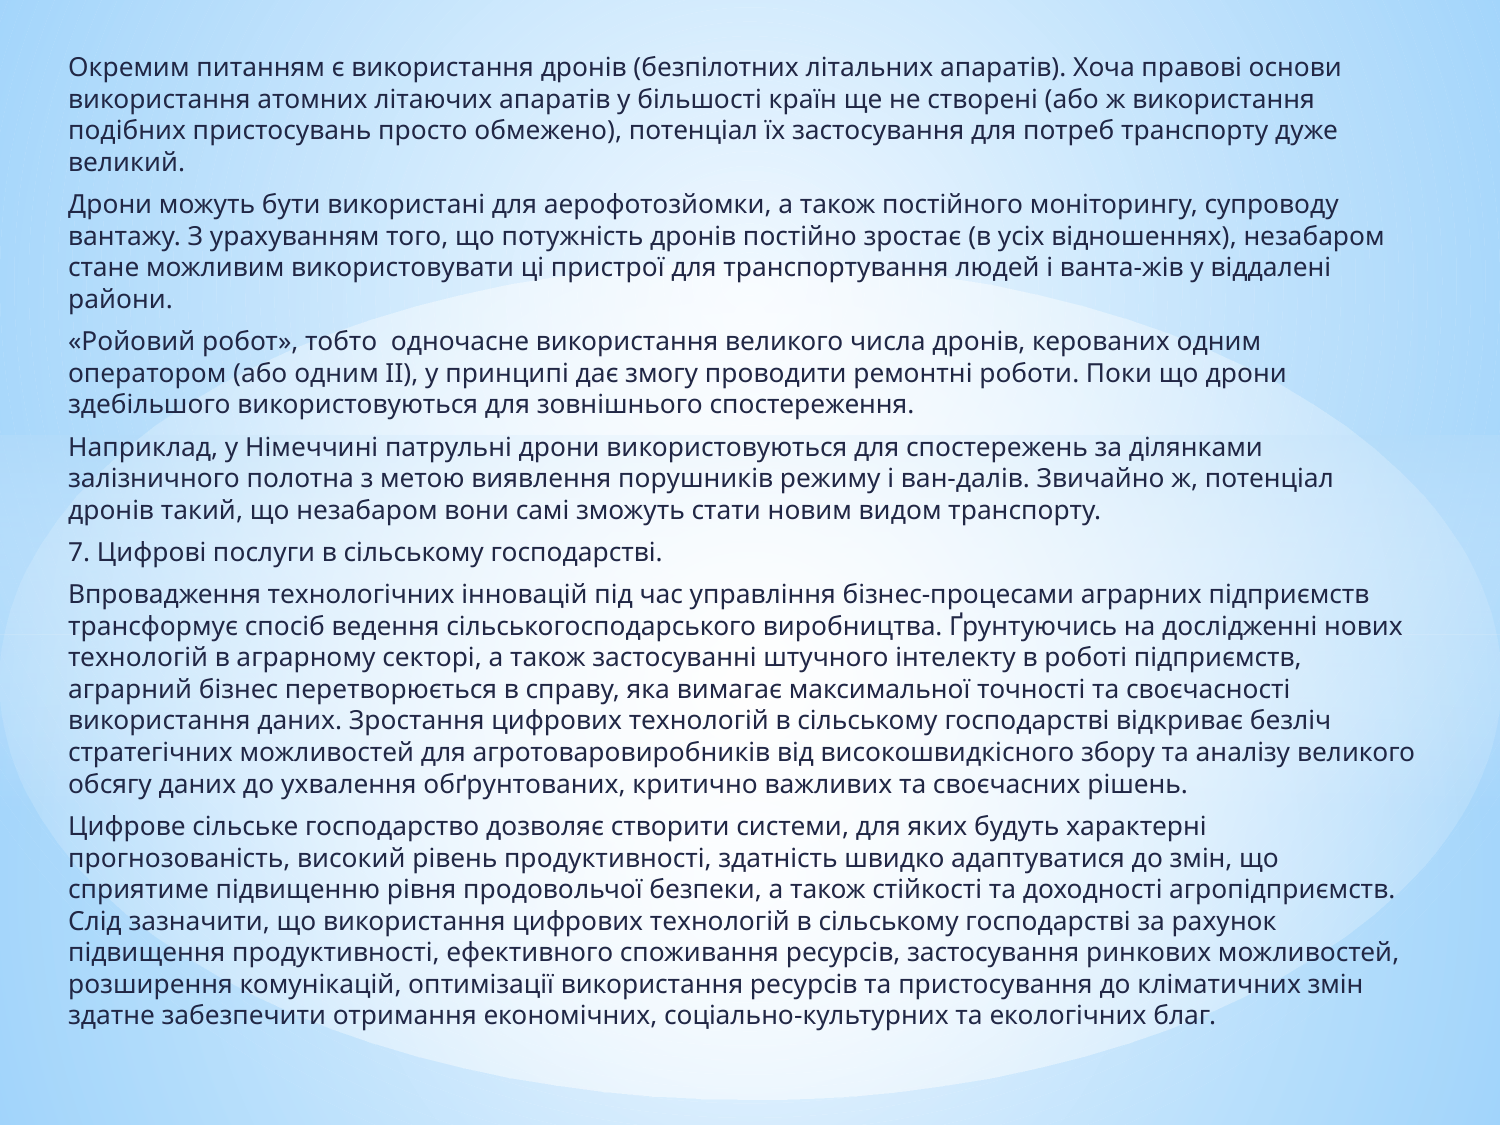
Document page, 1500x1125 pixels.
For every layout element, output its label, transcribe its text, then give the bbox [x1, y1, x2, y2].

subtitle Окремим питанням є використання дронів (безпілотних літальних апаратів). Хоча правові основи використання атомних літаючих апаратів у більшості країн ще не створені (або ж використання подібних пристосувань просто обмежено), потенціал їх застосування для потреб транспорту дуже великий. Дрони можуть бути використані для аерофотозйомки, а також постійного моніторингу, супроводу вантажу. З урахуванням того, що потужність дронів постійно зростає (в усіх відношеннях), незабаром стане можливим використовувати ці пристрої для транспортування людей і ванта-жів у віддалені райони. «Ройовий робот», тобто одночасне використання великого числа дронів, керованих одним оператором (або одним ІІ), у принципі дає змогу проводити ремонтні роботи. Поки що дрони здебільшого використовуються для зовнішнього спостереження. Наприклад, у Німеччині патрульні дрони використовуються для спостережень за ділянками залізничного полотна з метою виявлення порушників режиму і ван-далів. Звичайно ж, потенціал дронів такий, що незабаром вони самі зможуть стати новим видом транспорту. 7. Цифрові послуги в сільському господарстві. Впровадження технологічних інновацій під час управління бізнес-процесами аграрних підприємств трансформує спосіб ведення сільськогосподарського виробництва. Ґрунтуючись на дослідженні нових технологій в аграрному секторі, а також застосуванні штучного інтелекту в роботі підприємств, аграрний бізнес перетворюється в справу, яка вимагає максимальної точності та своєчасності використання даних. Зростання цифрових технологій в сільському господарстві відкриває безліч стратегічних можливостей для агротоваровиробників від високошвидкісного збору та аналізу великого обсягу даних до ухвалення обґрунтованих, критично важливих та своєчасних рішень. Цифрове сільське господарство дозволяє створити системи, для яких будуть характерні прогнозованість, високий рівень продуктивності, здатність швидко адаптуватися до змін, що сприятиме підвищенню рівня продовольчої безпеки, а також стійкості та доходності агропідприємств. Слід зазначити, що використання цифрових технологій в сільському господарстві за рахунок підвищення продуктивності, ефективного споживання ресурсів, застосування ринкових можливостей, розширення комунікацій, оптимізації використання ресурсів та пристосування до кліматичних змін здатне забезпечити отримання економічних, соціально-культурних та екологічних благ. [53, 42, 1436, 1059]
